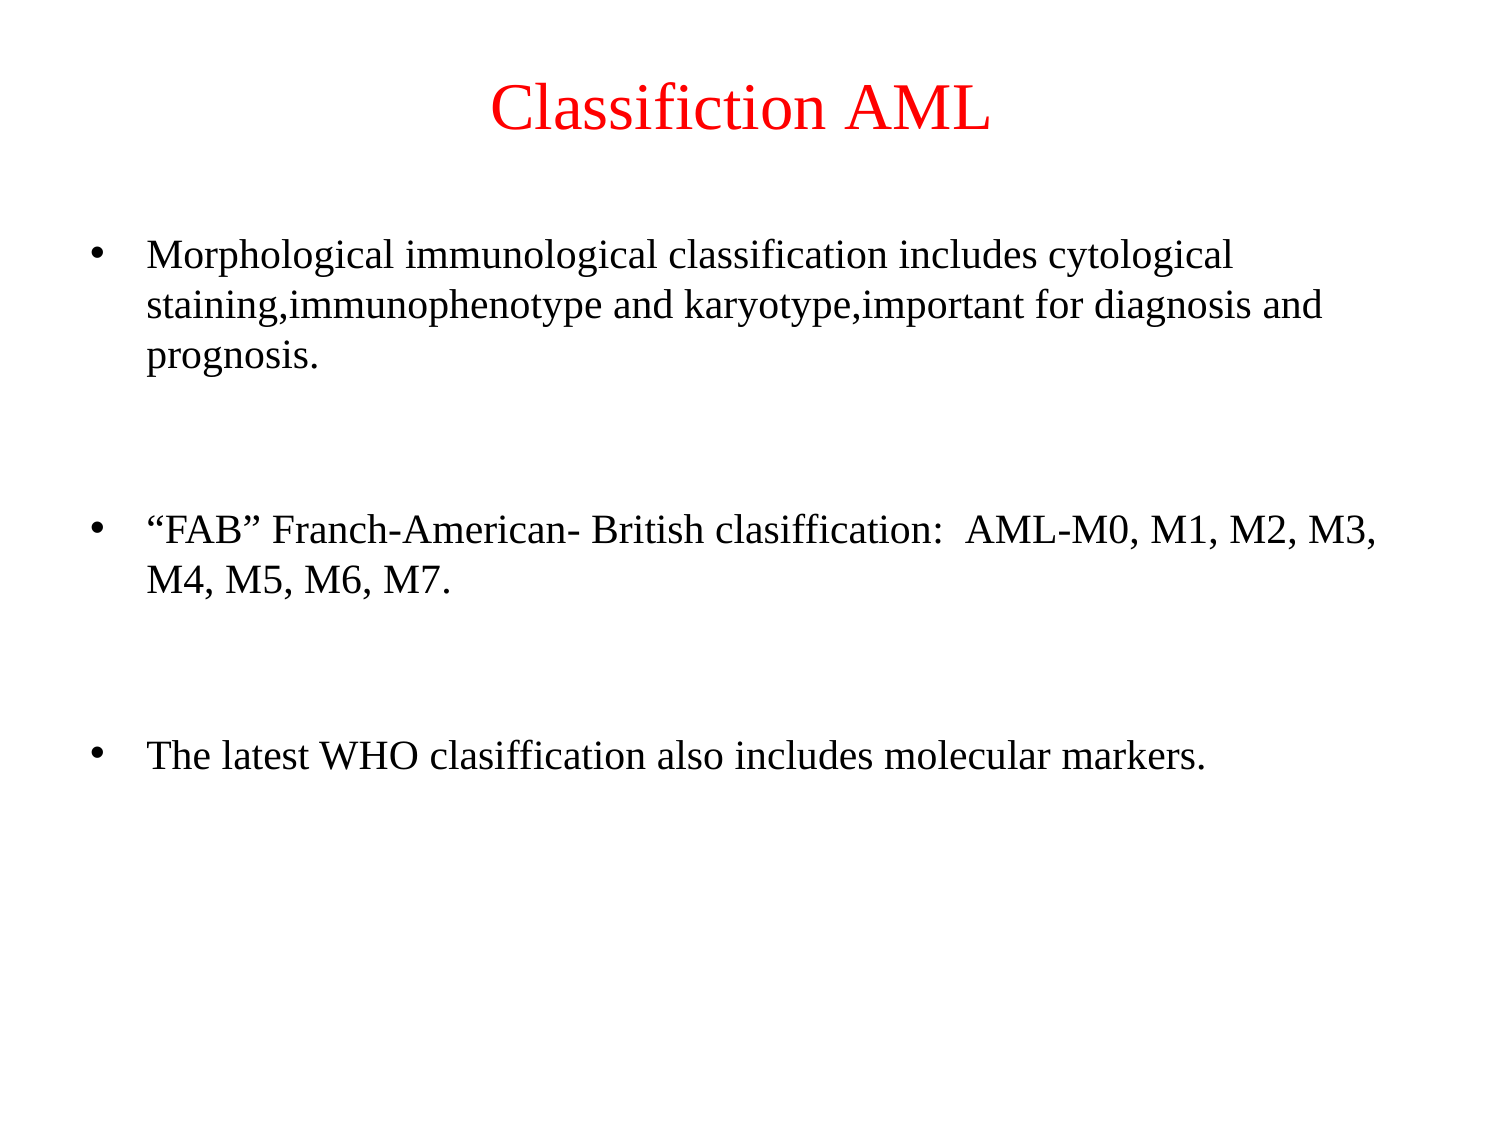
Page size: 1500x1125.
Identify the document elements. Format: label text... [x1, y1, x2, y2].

title Classifiction АML [75, 45, 1425, 160]
list Morphological immunological classification includes cytological staining,immunophenotype and karyotype,important for diagnosis and prognosis. “FAB” Franch-Аmerican- British clasiffication: АМL-М0, М1, М2, М3, М4, М5, М6, М7. The latest WHO clasiffication also includes molecular markers. [75, 160, 1436, 1005]
